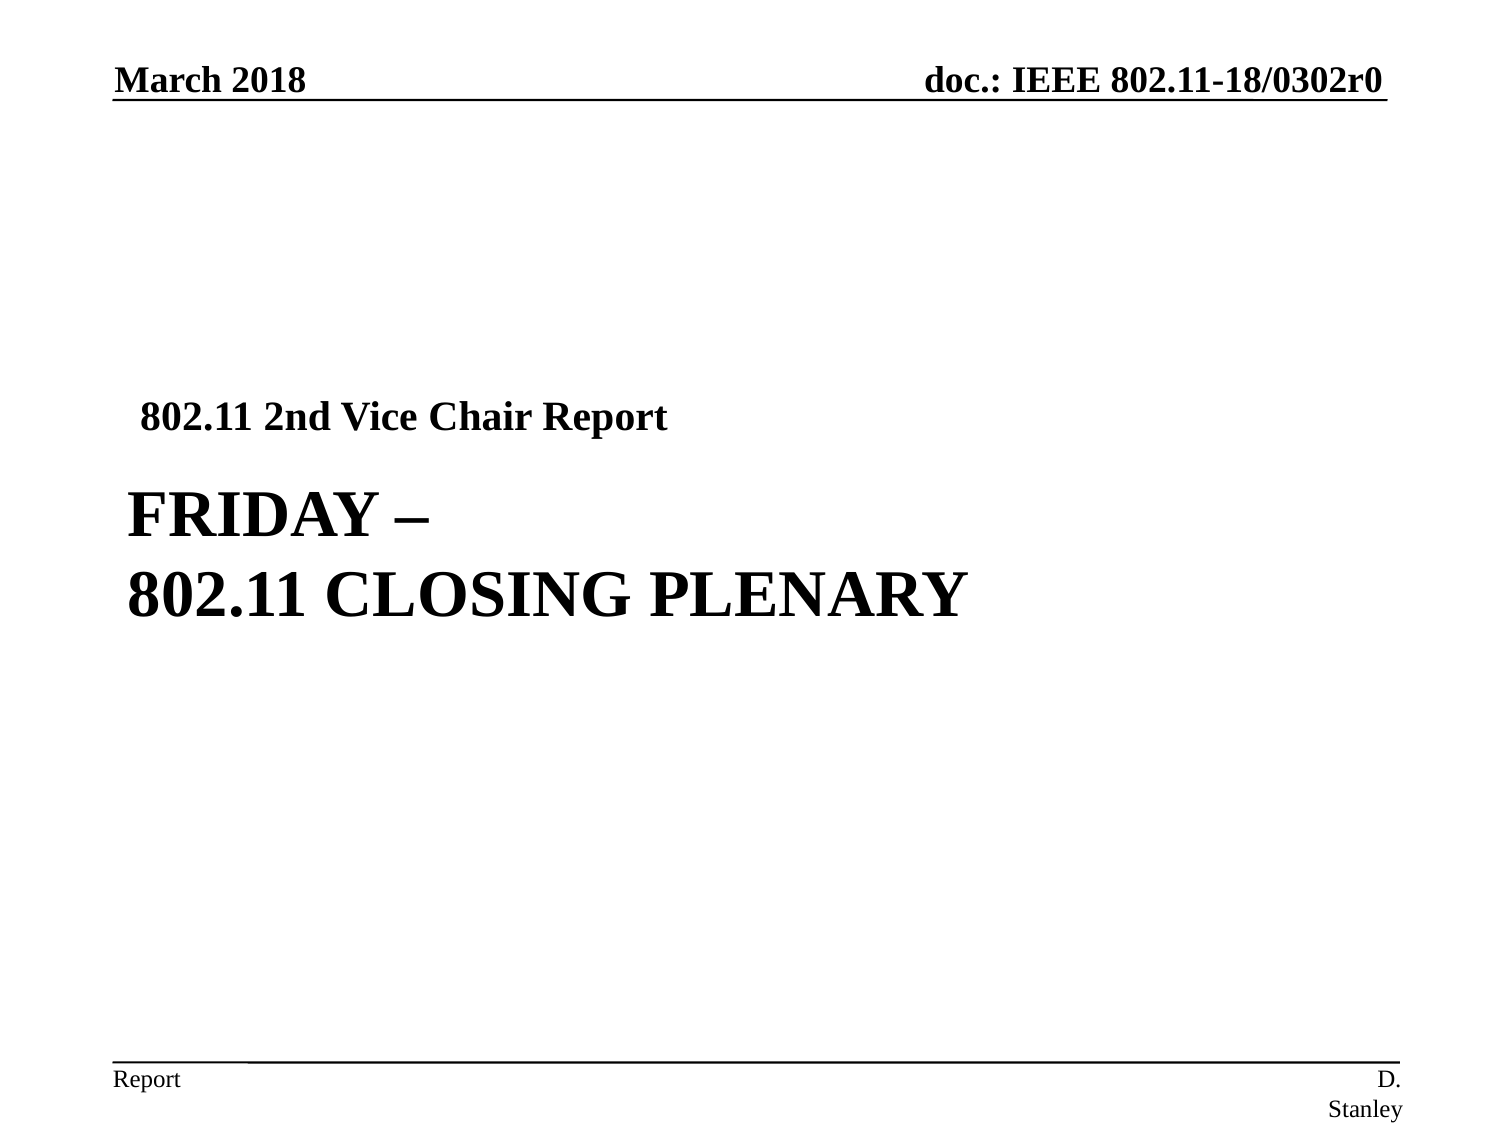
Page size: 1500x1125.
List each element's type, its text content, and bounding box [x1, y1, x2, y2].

title Friday – 802.11 Closing Plenary [112, 462, 1388, 687]
footer D. Stanley, HP Enterprise [1324, 1061, 1402, 1093]
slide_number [114, 54, 388, 101]
list 802.11 2nd Vice Chair Report [124, 199, 1401, 447]
